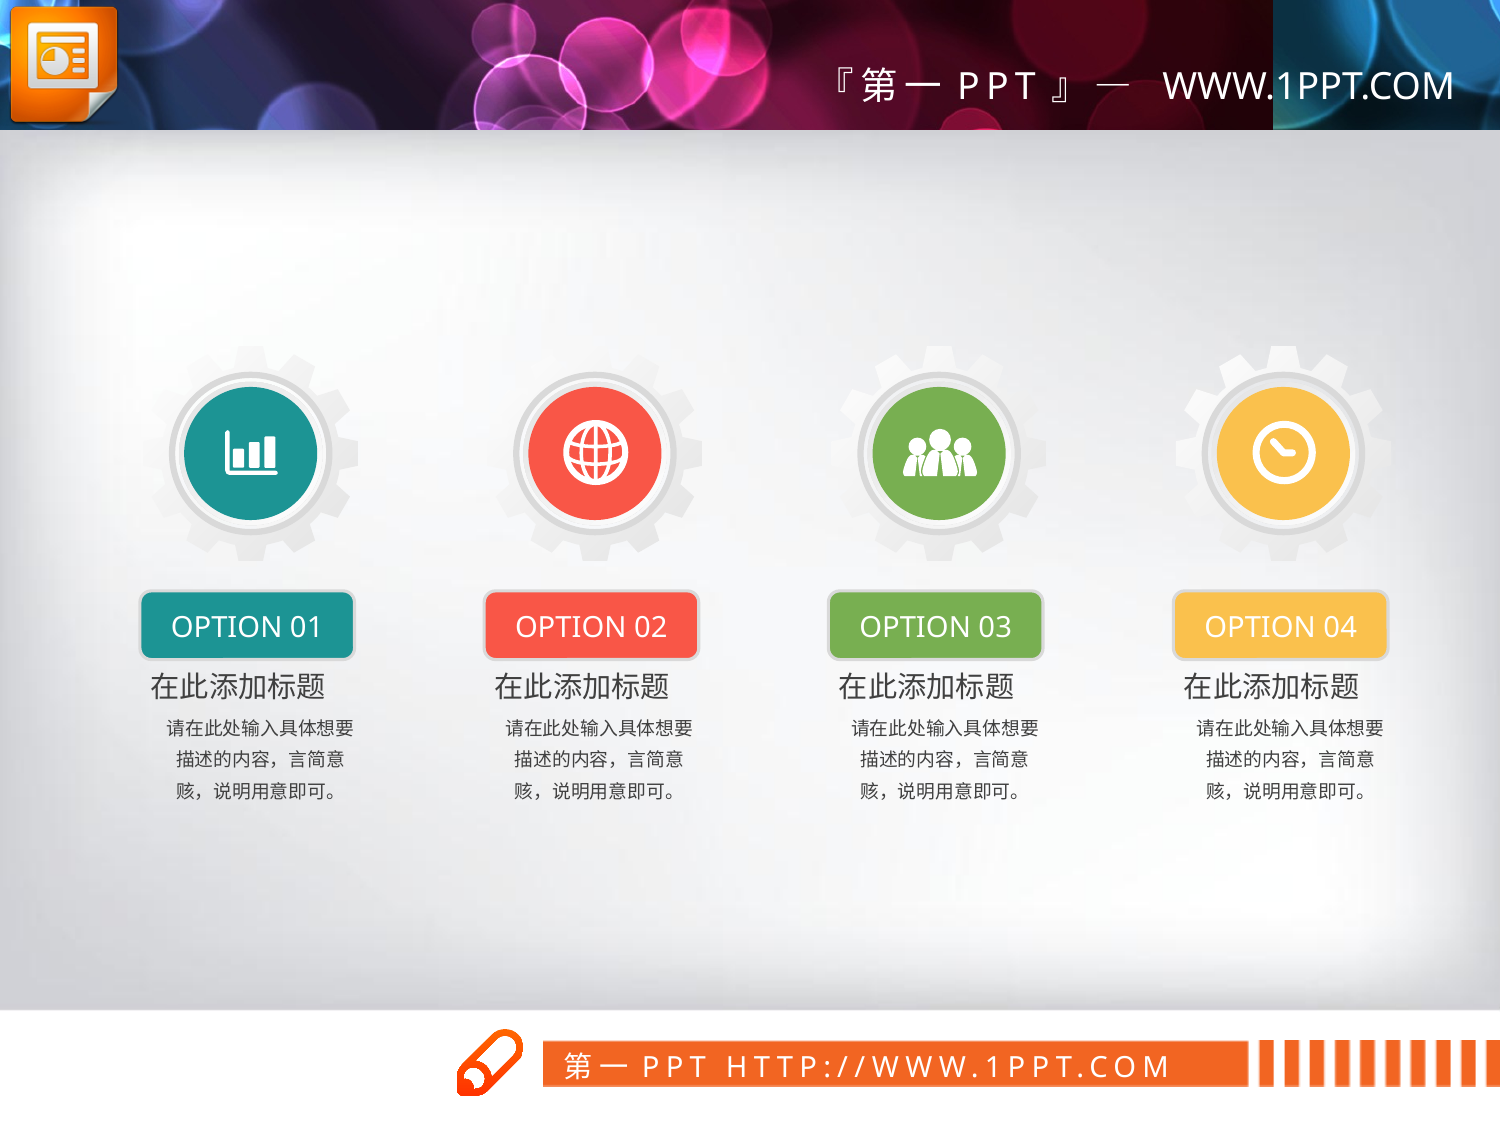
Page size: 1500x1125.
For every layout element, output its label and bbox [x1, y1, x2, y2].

text_box [143, 345, 359, 562]
picture [0, 0, 1500, 1012]
text_box [823, 590, 1056, 811]
text_box [1169, 590, 1401, 811]
text_box [487, 345, 703, 562]
text_box [135, 590, 371, 811]
text_box [479, 590, 711, 811]
text_box [831, 345, 1047, 562]
text_box [1175, 345, 1392, 562]
picture [543, 1040, 1500, 1087]
